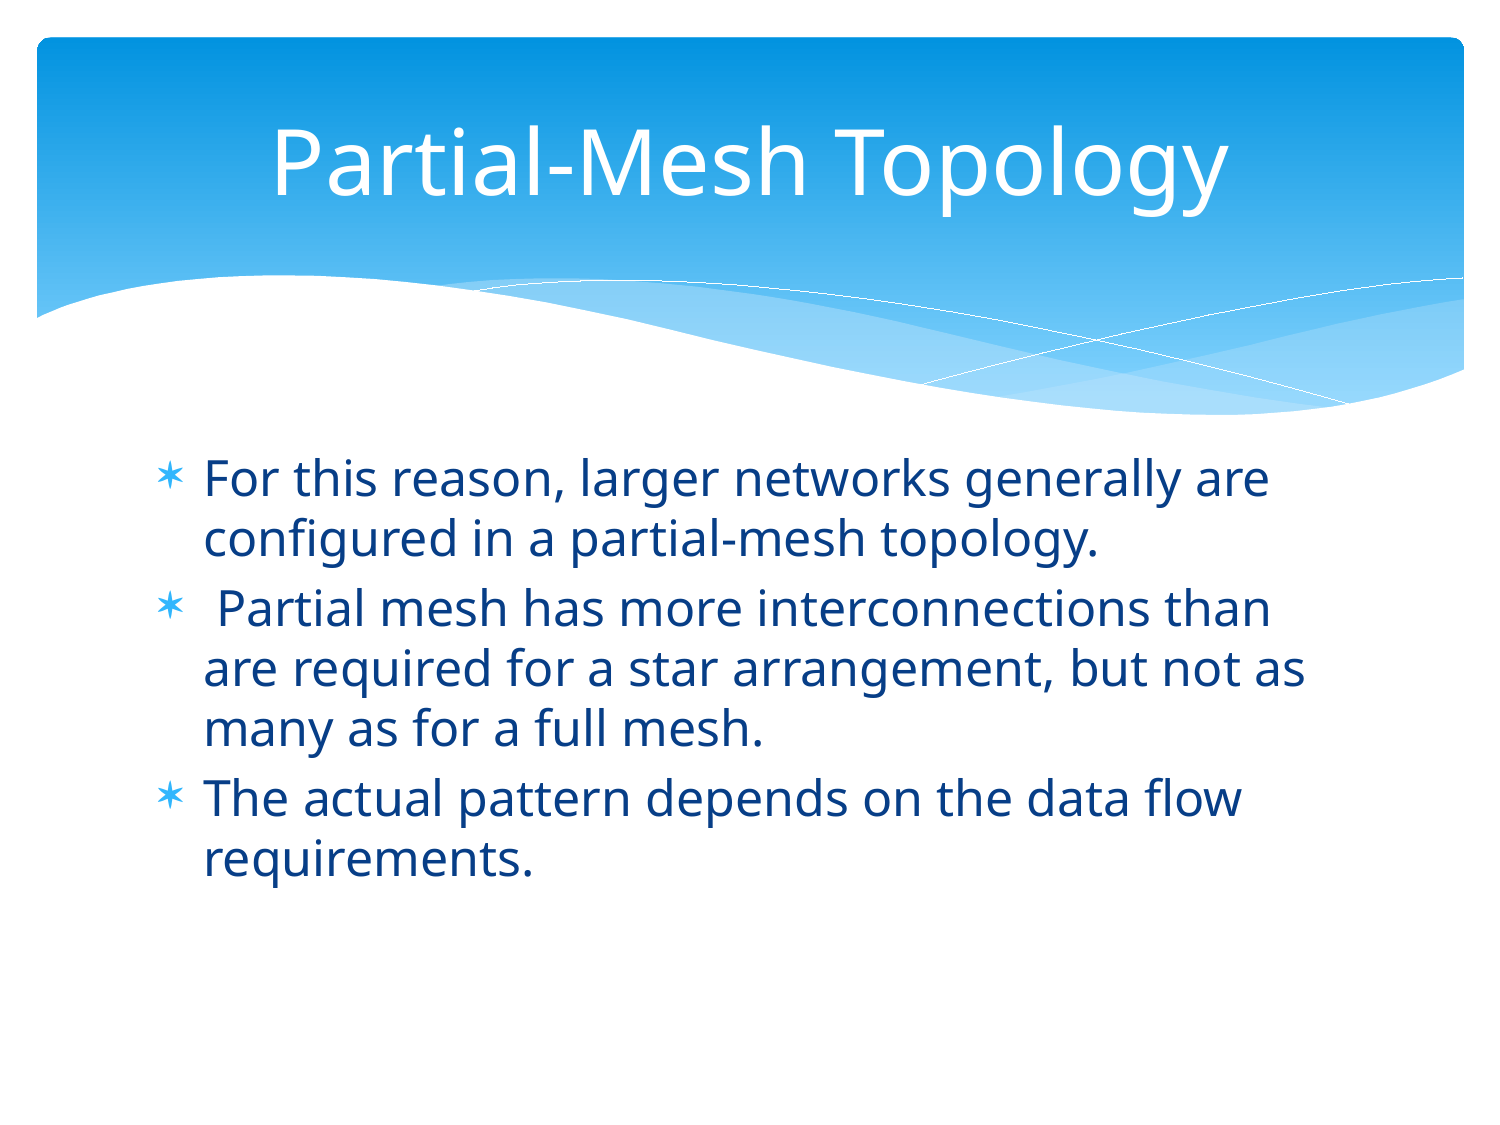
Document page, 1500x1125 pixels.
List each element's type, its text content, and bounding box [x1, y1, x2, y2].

title Partial-Mesh Topology [75, 55, 1425, 261]
list For this reason, larger networks generally are configured in a partial-mesh topology. Partial mesh has more interconnections than are required for a star arrangement, but not as many as for a full mesh. The actual pattern depends on the data flow requirements. [143, 438, 1359, 1005]
